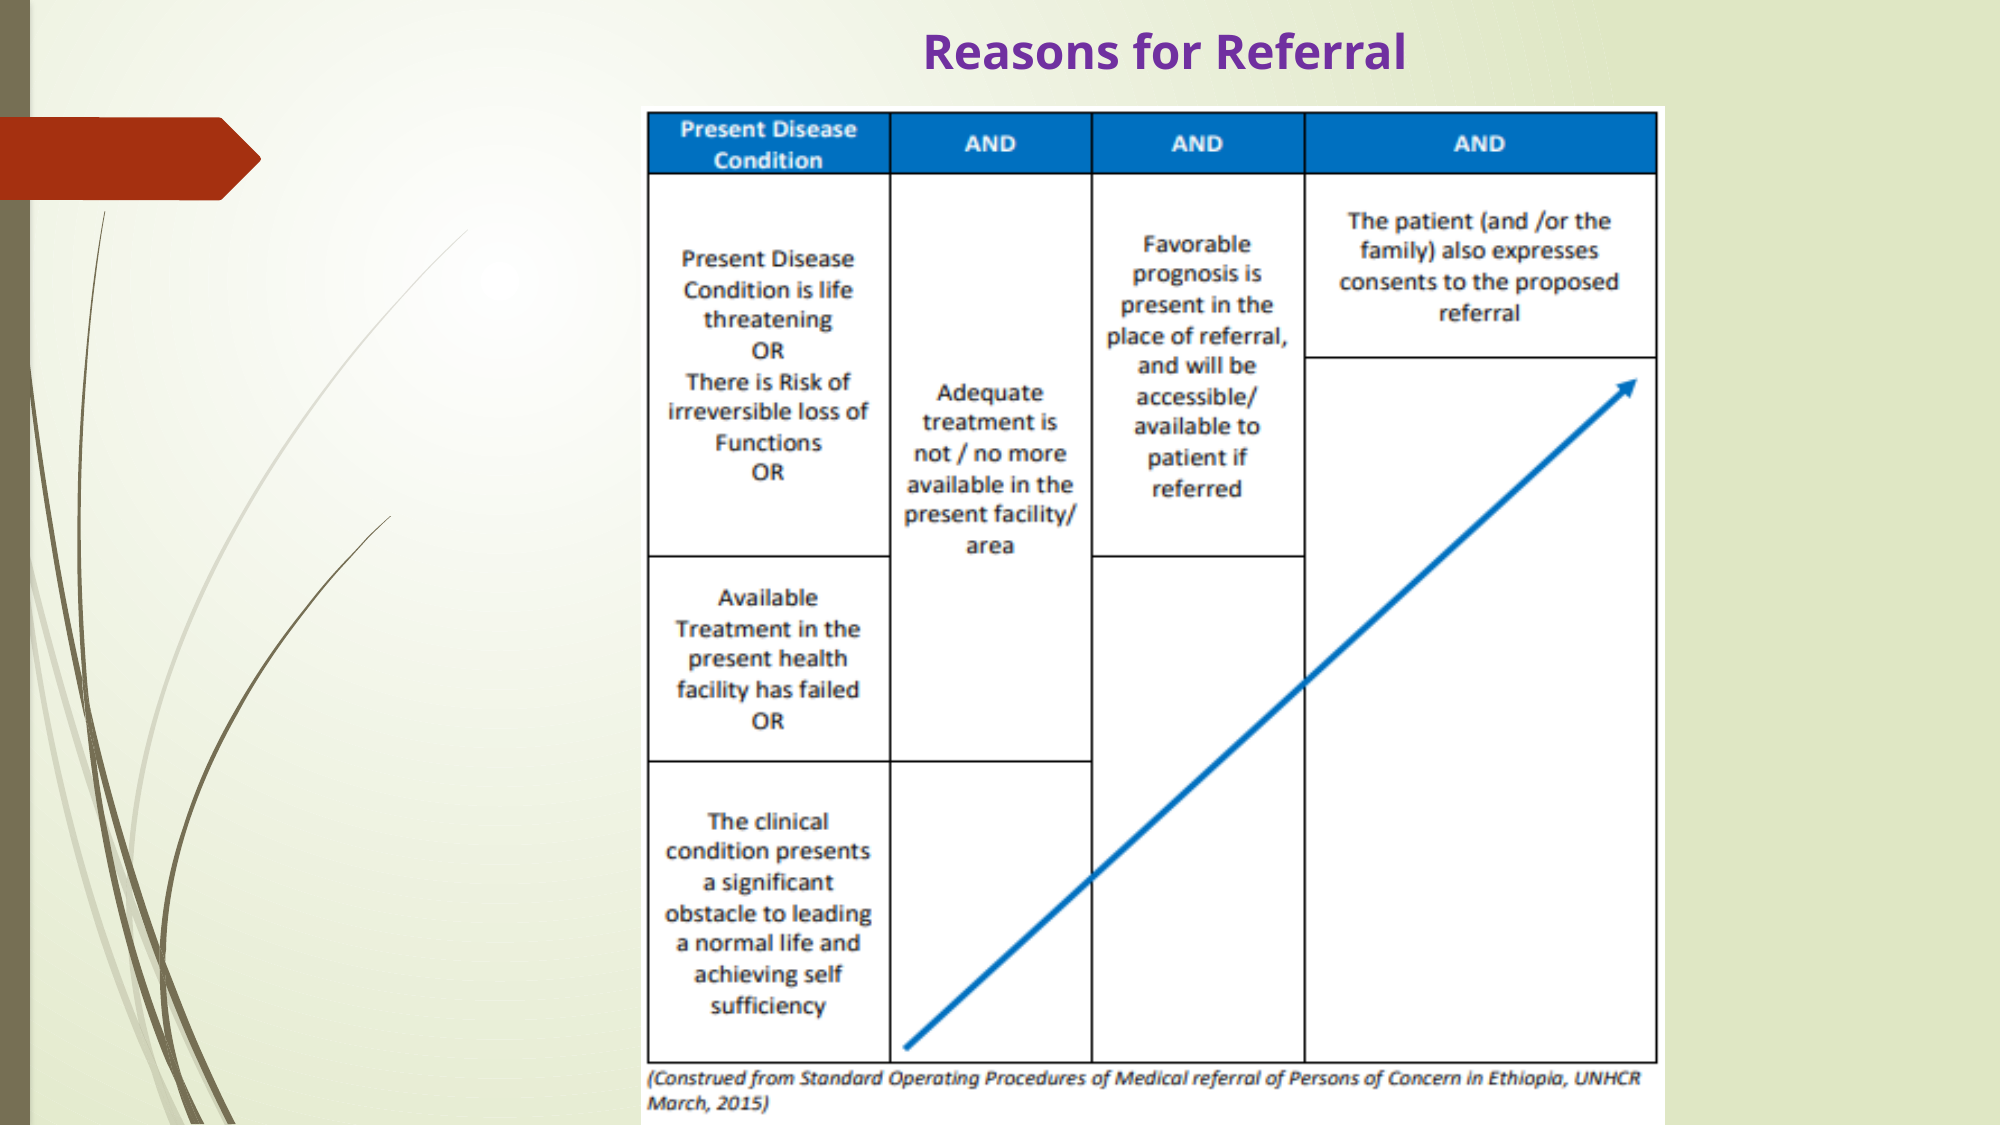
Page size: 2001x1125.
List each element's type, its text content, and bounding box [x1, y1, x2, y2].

title Reasons for Referral [907, 13, 1485, 87]
picture [641, 105, 1665, 1125]
